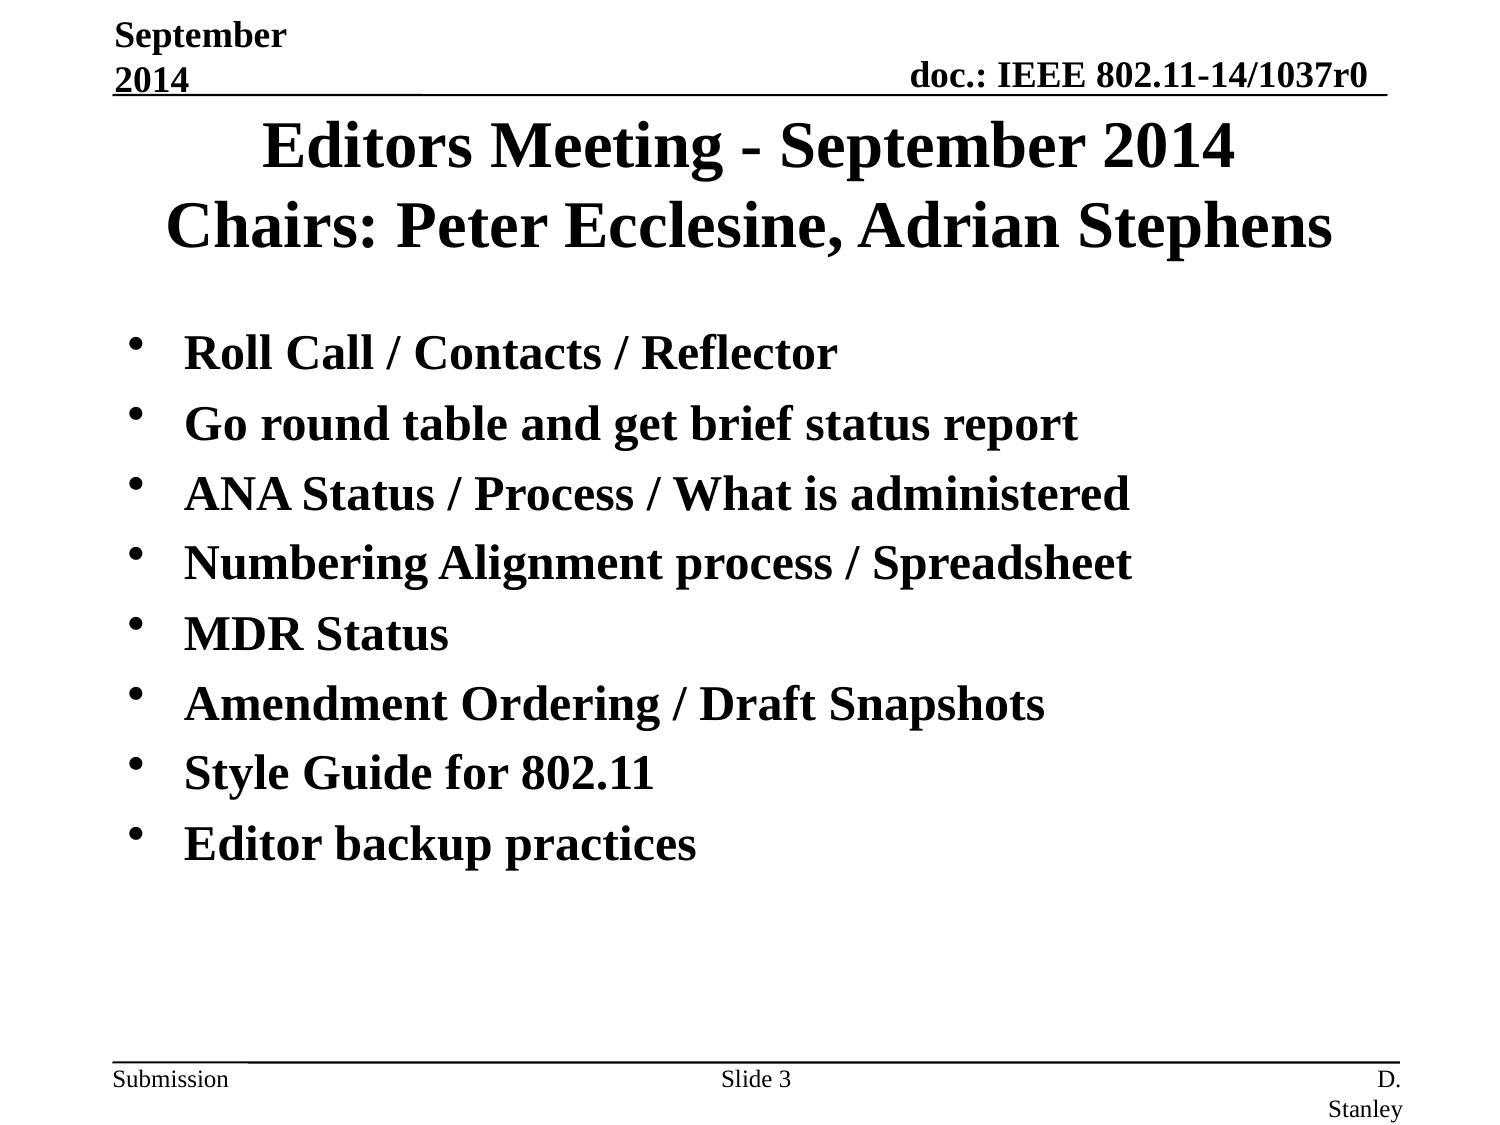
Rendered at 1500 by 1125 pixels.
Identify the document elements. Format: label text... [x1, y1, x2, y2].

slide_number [114, 54, 335, 100]
title Editors Meeting - September 2014 Chairs: Peter Ecclesine, Adrian Stephens [112, 125, 1388, 238]
footer D. Stanley, Aruba Networks [1325, 1062, 1402, 1093]
slide_number Slide 3 [721, 1062, 792, 1093]
list Roll Call / Contacts / Reflector Go round table and get brief status report ANA Status / Process / What is administered Numbering Alignment process / Spreadsheet MDR Status Amendment Ordering / Draft Snapshots Style Guide for 802.11 Editor backup practices [112, 312, 1425, 1000]
